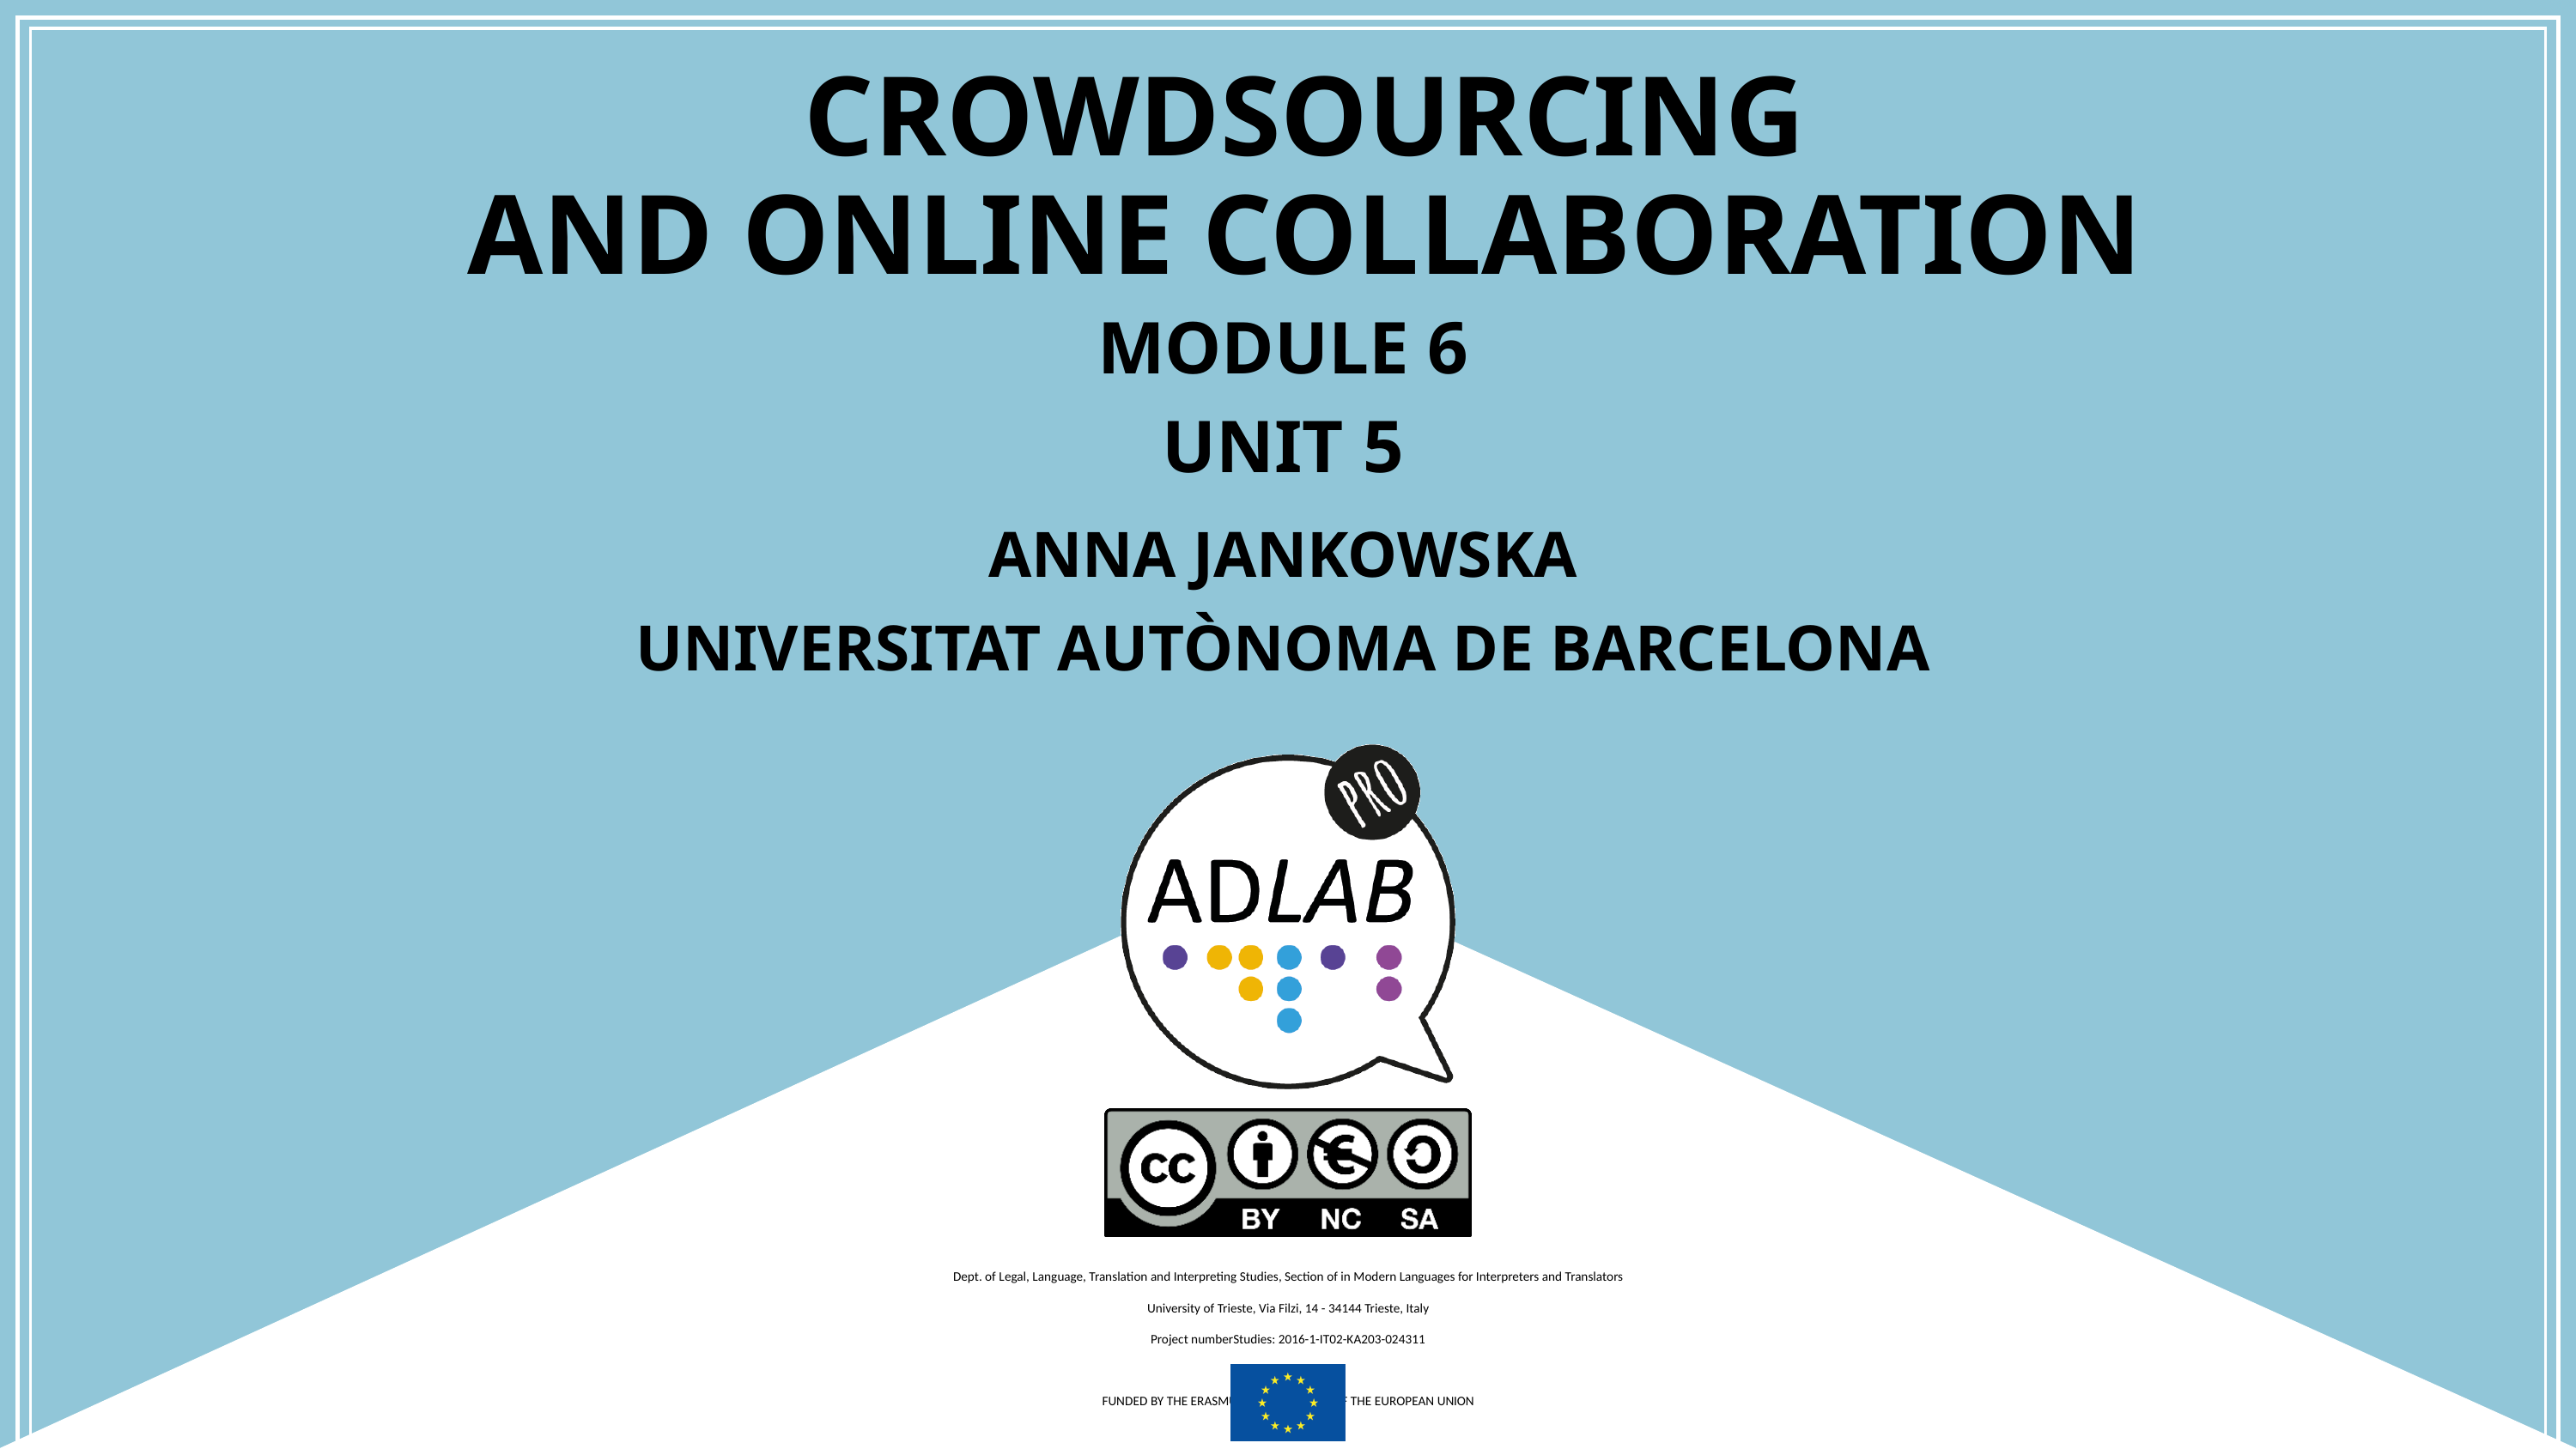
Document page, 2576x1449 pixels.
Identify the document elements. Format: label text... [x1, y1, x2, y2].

picture [1230, 1364, 1346, 1441]
title Crowdsourcing AND online COLLABOration [119, 54, 2489, 306]
picture [1104, 1108, 1472, 1237]
text_box Universitat autÒnoma de barcelona [492, 610, 2074, 688]
list Anna jankowska [492, 517, 2074, 596]
list Module 6 Unit 5 [492, 305, 2074, 502]
picture [1111, 736, 1465, 1089]
